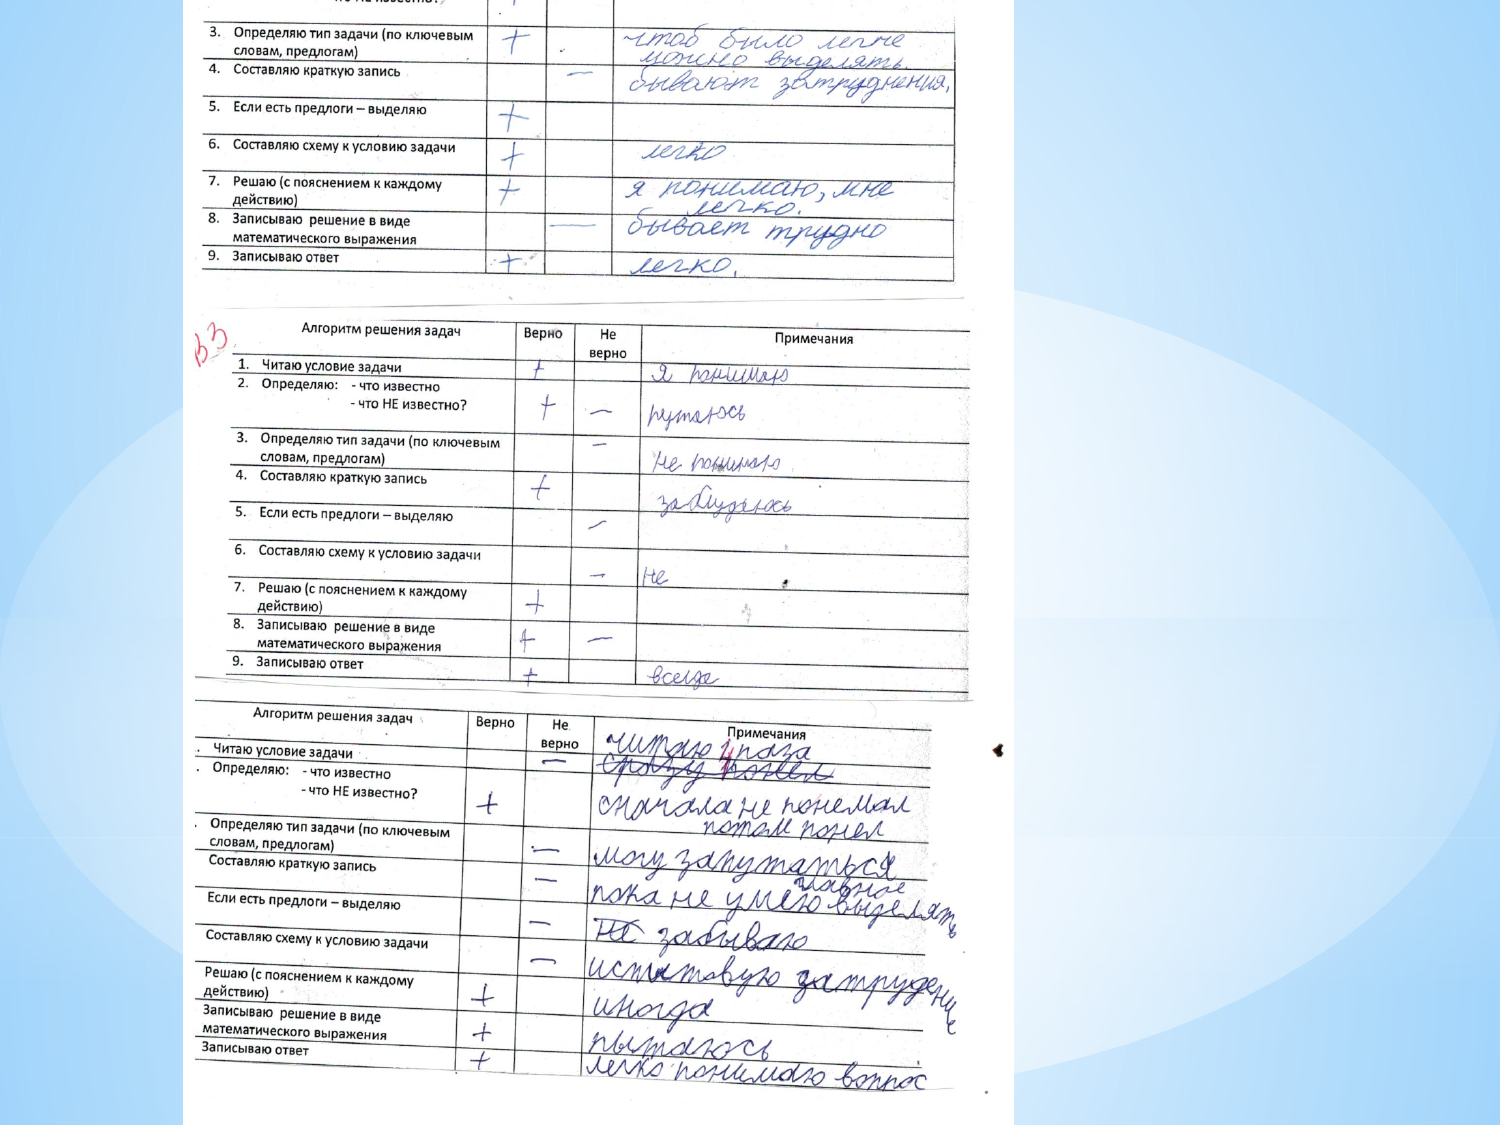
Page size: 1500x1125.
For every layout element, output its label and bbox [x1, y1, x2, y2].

picture [182, 0, 1014, 1125]
